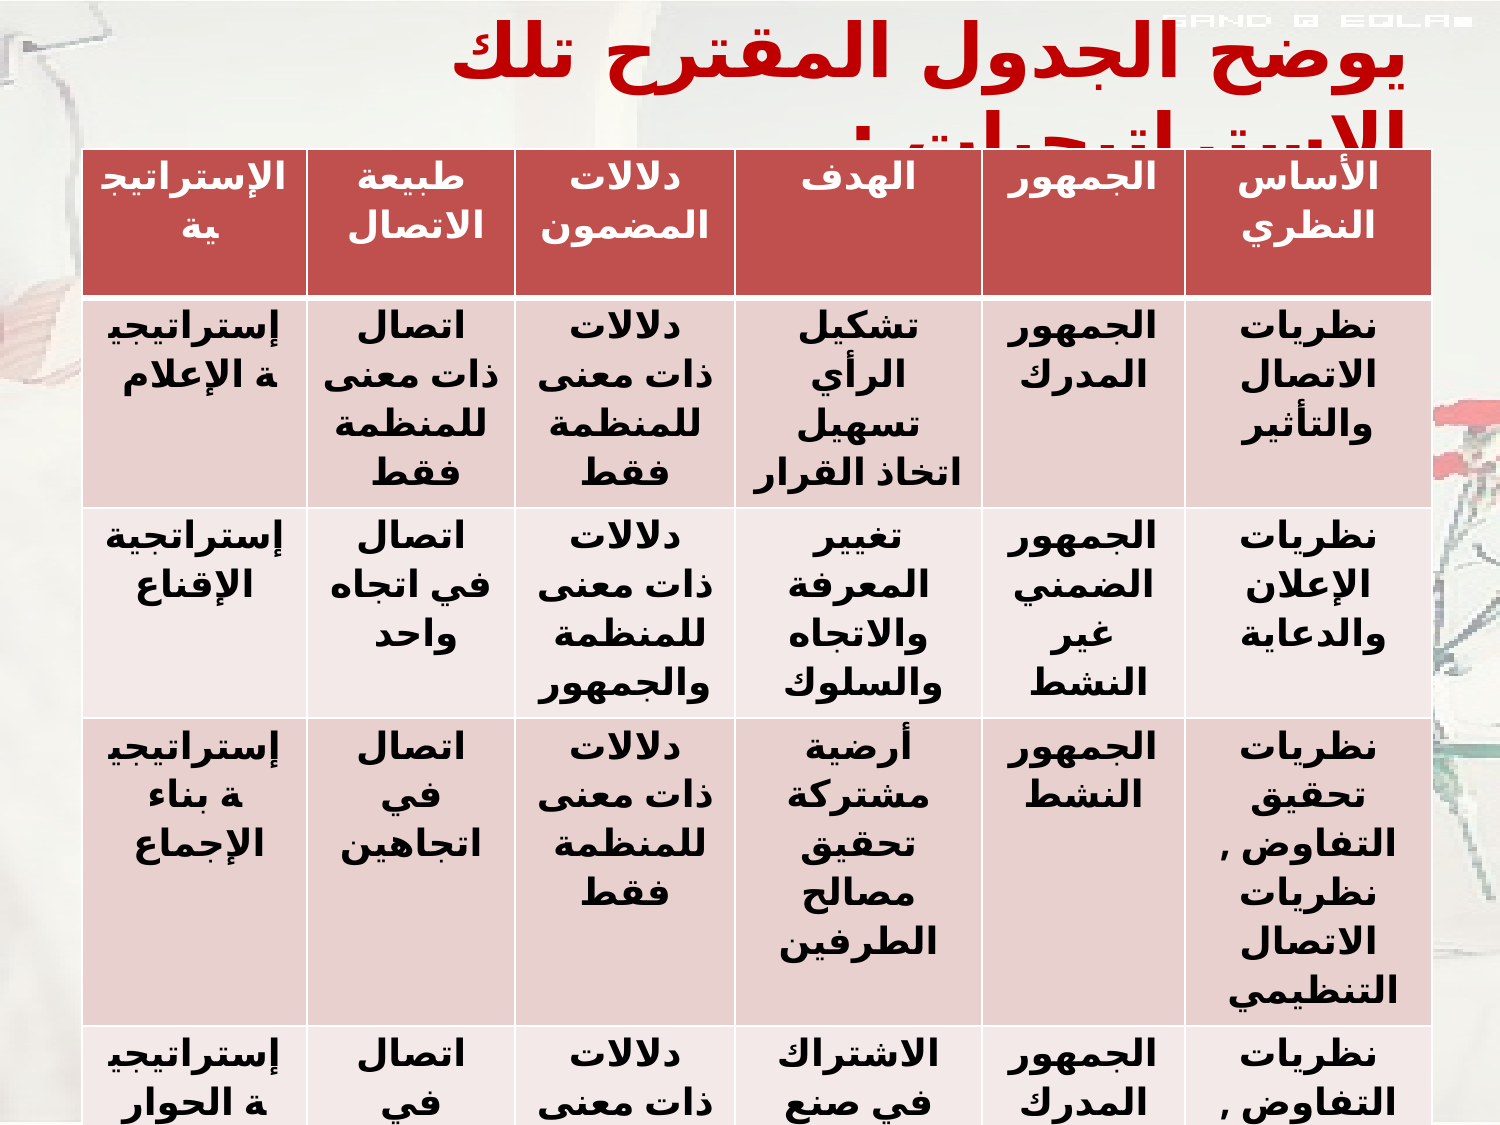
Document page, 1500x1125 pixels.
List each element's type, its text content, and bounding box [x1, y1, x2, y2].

table_cell دلالات ذات معنى للمنظمة فقط [516, 719, 734, 1025]
table_cell إستراتيجية الإعلام [83, 301, 306, 507]
table_cell الجمهور الضمني غير النشط [983, 509, 1184, 717]
table_cell نظريات الاتصال والتأثير [1186, 301, 1431, 507]
table_header الجمهور [983, 150, 1184, 295]
table_cell اتصال في اتجاهين [308, 1027, 514, 1125]
table_header طبيعة الاتصال [308, 150, 514, 295]
table_cell الجمهور المدرك والنشط [983, 1027, 1184, 1125]
title يوضح الجدول المقترح تلك الإستراتيجيات : [75, 45, 1425, 141]
table_cell أرضية مشتركة تحقيق مصالح الطرفين [736, 719, 981, 1025]
table_cell دلالات ذات معنى للمنظمة والجمهور [516, 509, 734, 717]
table_cell إستراتيجية الحوار [83, 1027, 306, 1125]
table_cell اتصال ذات معنى للمنظمة فقط [308, 301, 514, 507]
table_cell نظريات تحقيق التفاوض , نظريات الاتصال التنظيمي [1186, 719, 1431, 1025]
table_header الإستراتيجية [83, 150, 306, 295]
table_cell الجمهور المدرك [983, 301, 1184, 507]
table_cell دلالات ذات معنى للمنظمة فقط [516, 301, 734, 507]
table_cell نظريات التفاوض , والاتصال الشخصي , ونظرية الحوار [1186, 1027, 1431, 1125]
table_header دلالات المضمون [516, 150, 734, 295]
table_cell إستراتجية الإقناع [83, 509, 306, 717]
table_cell إستراتيجية بناء الإجماع [83, 719, 306, 1025]
table_cell نظريات الإعلان والدعاية [1186, 509, 1431, 717]
table_cell اتصال في اتجاه واحد [308, 509, 514, 717]
table_cell تشكيل الرأي تسهيل اتخاذ القرار [736, 301, 981, 507]
table_header الأساس النظري [1186, 150, 1431, 295]
table_cell اتصال في اتجاهين [308, 719, 514, 1025]
table_cell تغيير المعرفة والاتجاه والسلوك [736, 509, 981, 717]
table_cell دلالات ذات معنى للمنظمة والجمهور [516, 1027, 734, 1125]
table_cell الاشتراك في صنع القرار وبلورة للمشكلات وسبل حلها [736, 1027, 981, 1125]
table_cell الجمهور النشط [983, 719, 1184, 1025]
table_header الهدف [736, 150, 981, 295]
